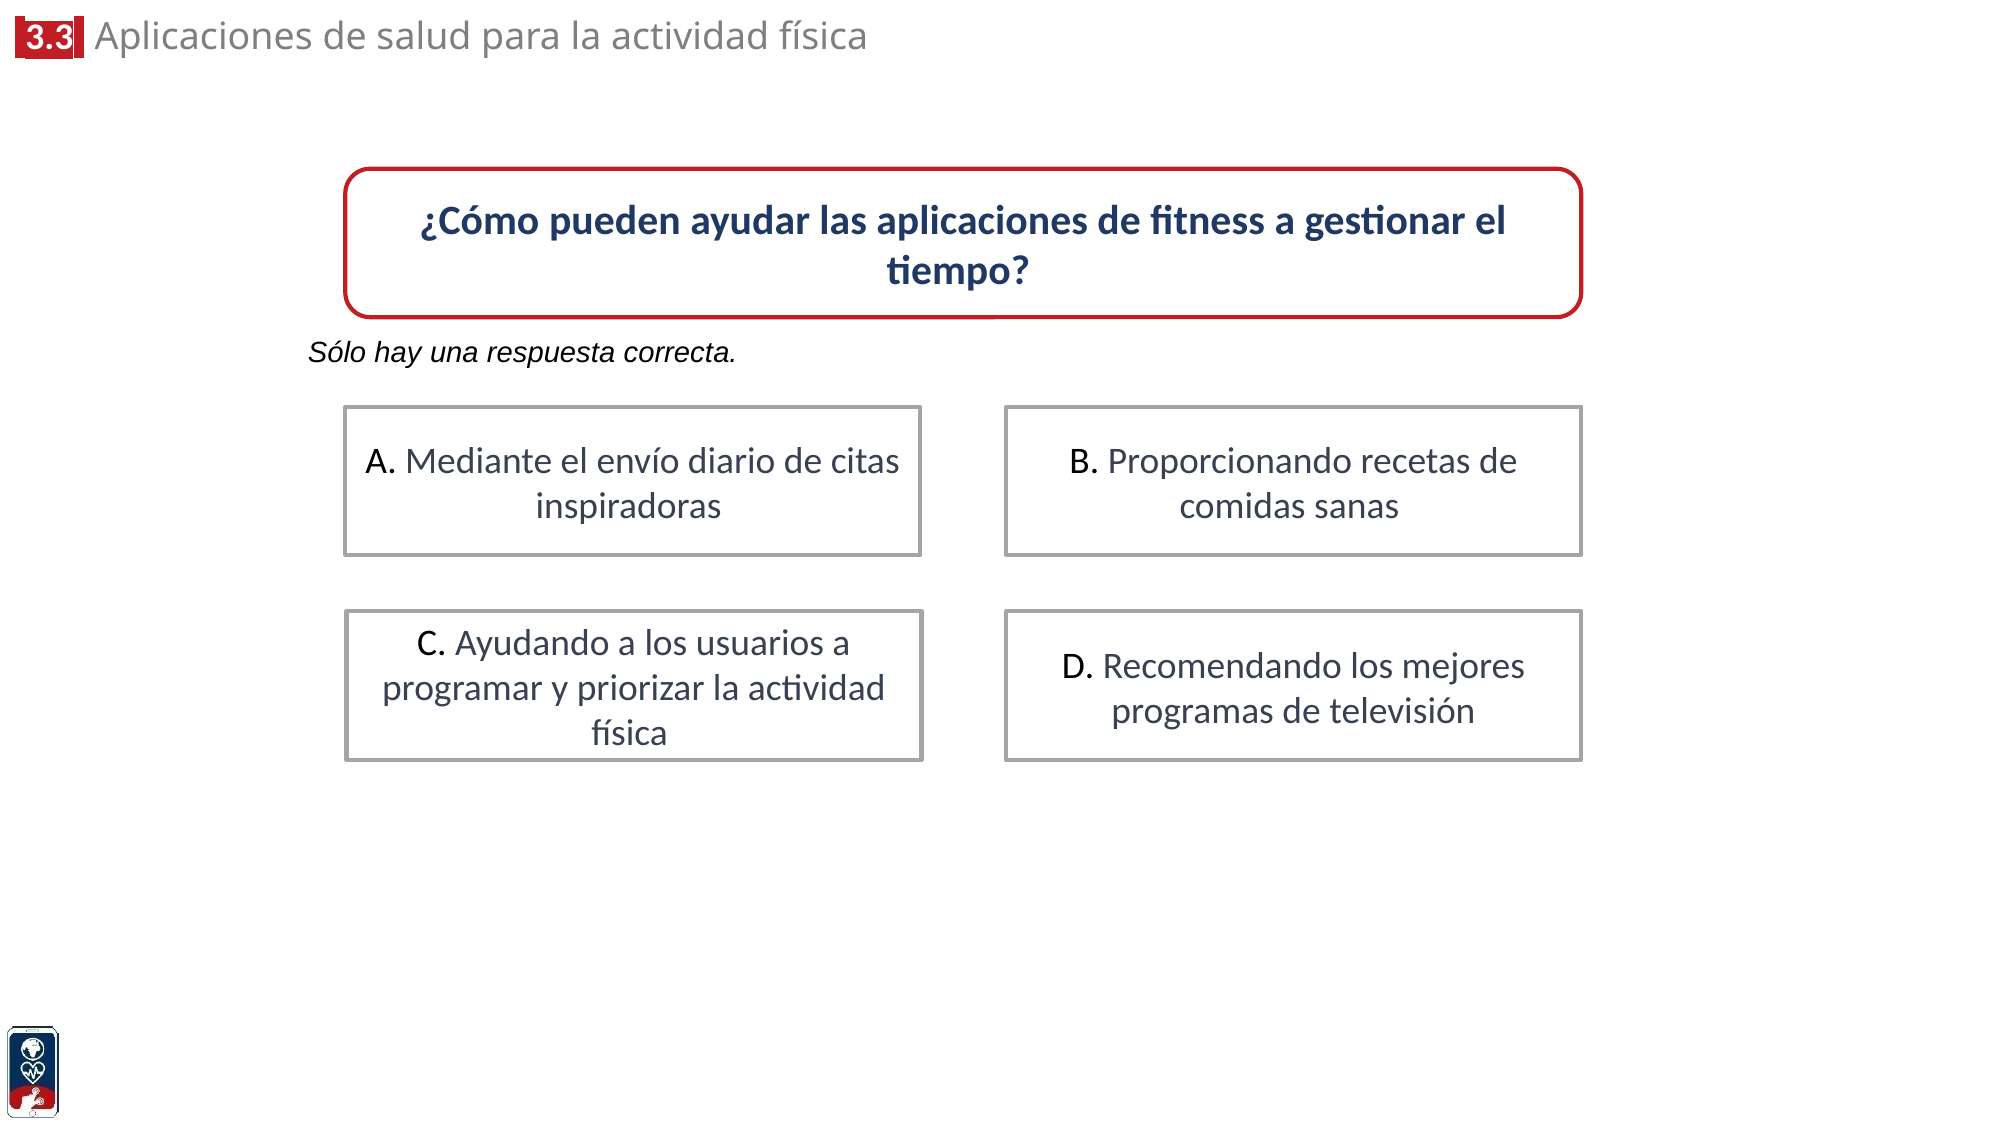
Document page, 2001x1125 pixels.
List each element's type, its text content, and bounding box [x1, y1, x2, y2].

picture [7, 1026, 59, 1118]
text_box C. Ayudando a los usuarios a programar y priorizar la actividad física [344, 609, 924, 762]
text_box ¿Cómo pueden ayudar las aplicaciones de fitness a gestionar el tiempo? [343, 166, 1584, 320]
text_box Sólo hay una respuesta correcta. [293, 325, 754, 376]
text_box B. Proporcionando recetas de comidas sanas [1004, 405, 1583, 557]
text_box D. Recomendando los mejores programas de televisión [1004, 609, 1583, 762]
text_box A. Mediante el envío diario de citas inspiradoras [343, 405, 922, 557]
